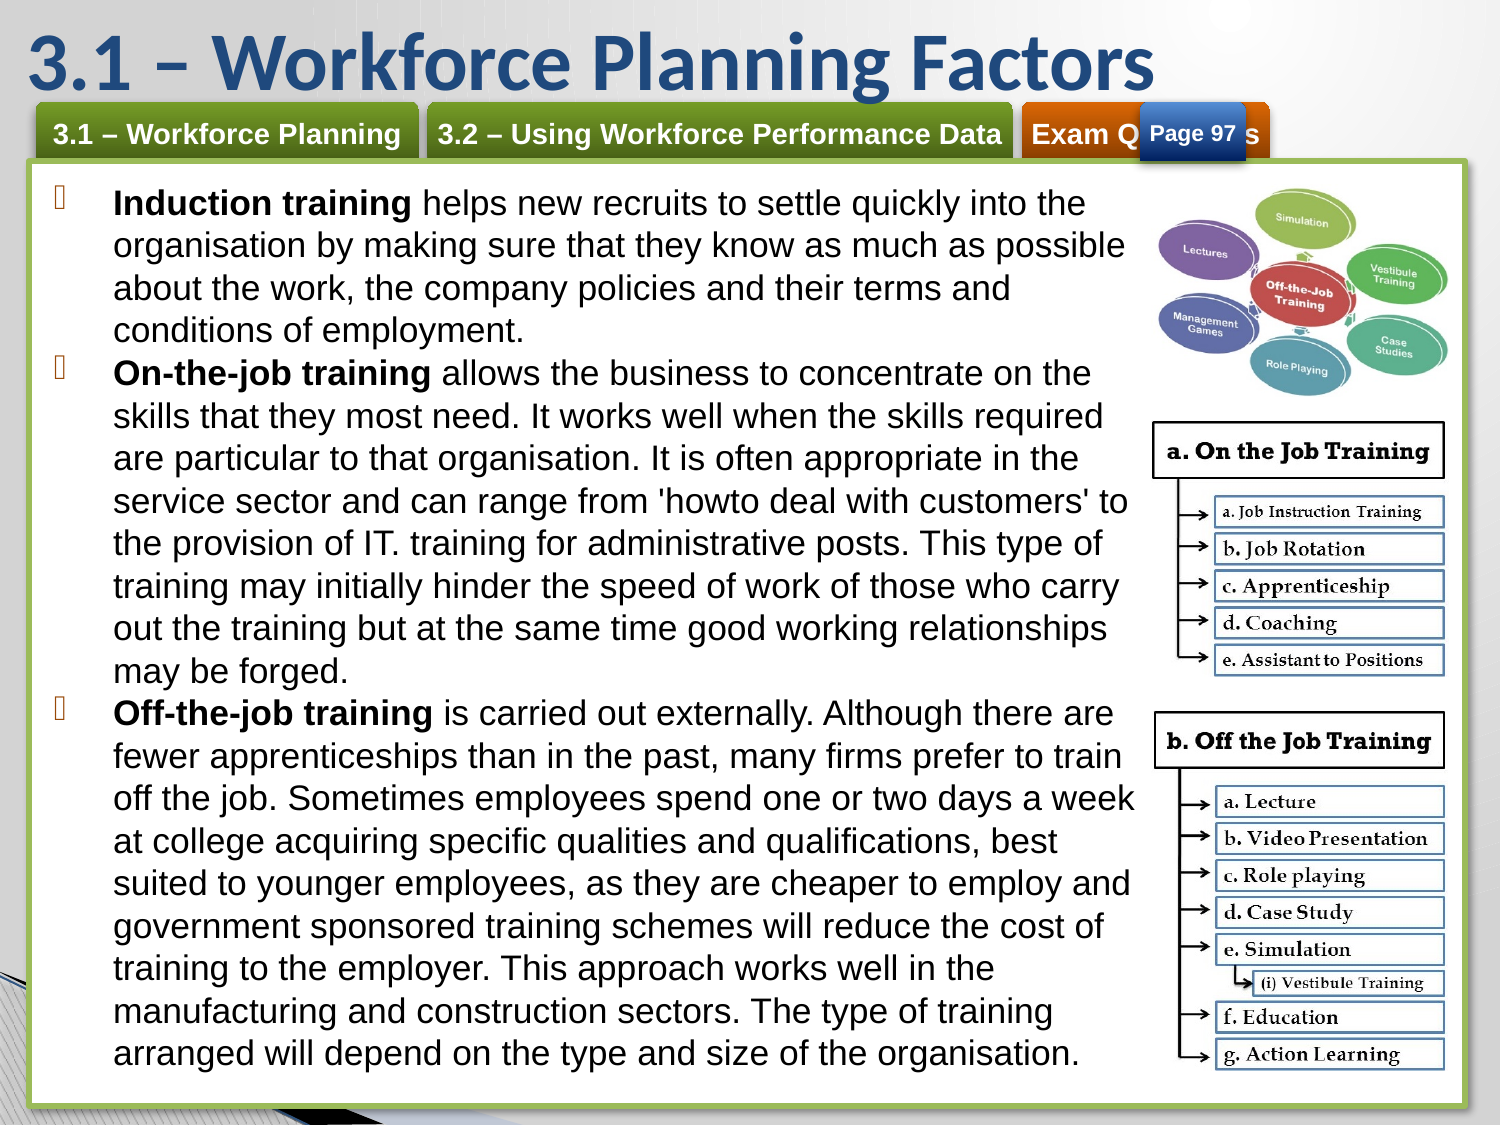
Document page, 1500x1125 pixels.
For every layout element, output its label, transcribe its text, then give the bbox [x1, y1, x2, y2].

title 3.1 – Workforce Planning Factors [11, 11, 1465, 102]
picture [281, 1114, 303, 1125]
picture [1151, 183, 1449, 397]
text_box Page 97 [1139, 102, 1247, 161]
text_box Induction training helps new recruits to settle quickly into the organisation by making sure that they know as much as possible about the work, the company policies and their terms and conditions of employment. On-the-job training allows the business to concentrate on the skills that they most need. It works well when the skills required are particular to that organisation. It is often appropriate in the service sector and can range from 'howto deal with customers' to the provision of IT. training for administrative posts. This type of training may initially hinder the speed of work of those who carry out the training but at the same time good working relationships may be forged. Off-the-job training is carried out externally. Although there are fewer apprenticeships than in the past, many firms prefer to train off the job. Sometimes employees spend one or two days a week at college acquiring specific qualities and qualifications, best suited to younger employees, as they are cheaper to employ and government sponsored training schemes will reduce the cost of training to the employer. This approach works well in the manufacturing and construction sectors. The type of training arranged will depend on the type and size of the organisation. [39, 172, 1152, 1081]
picture [1151, 709, 1449, 1071]
picture [1151, 420, 1449, 677]
